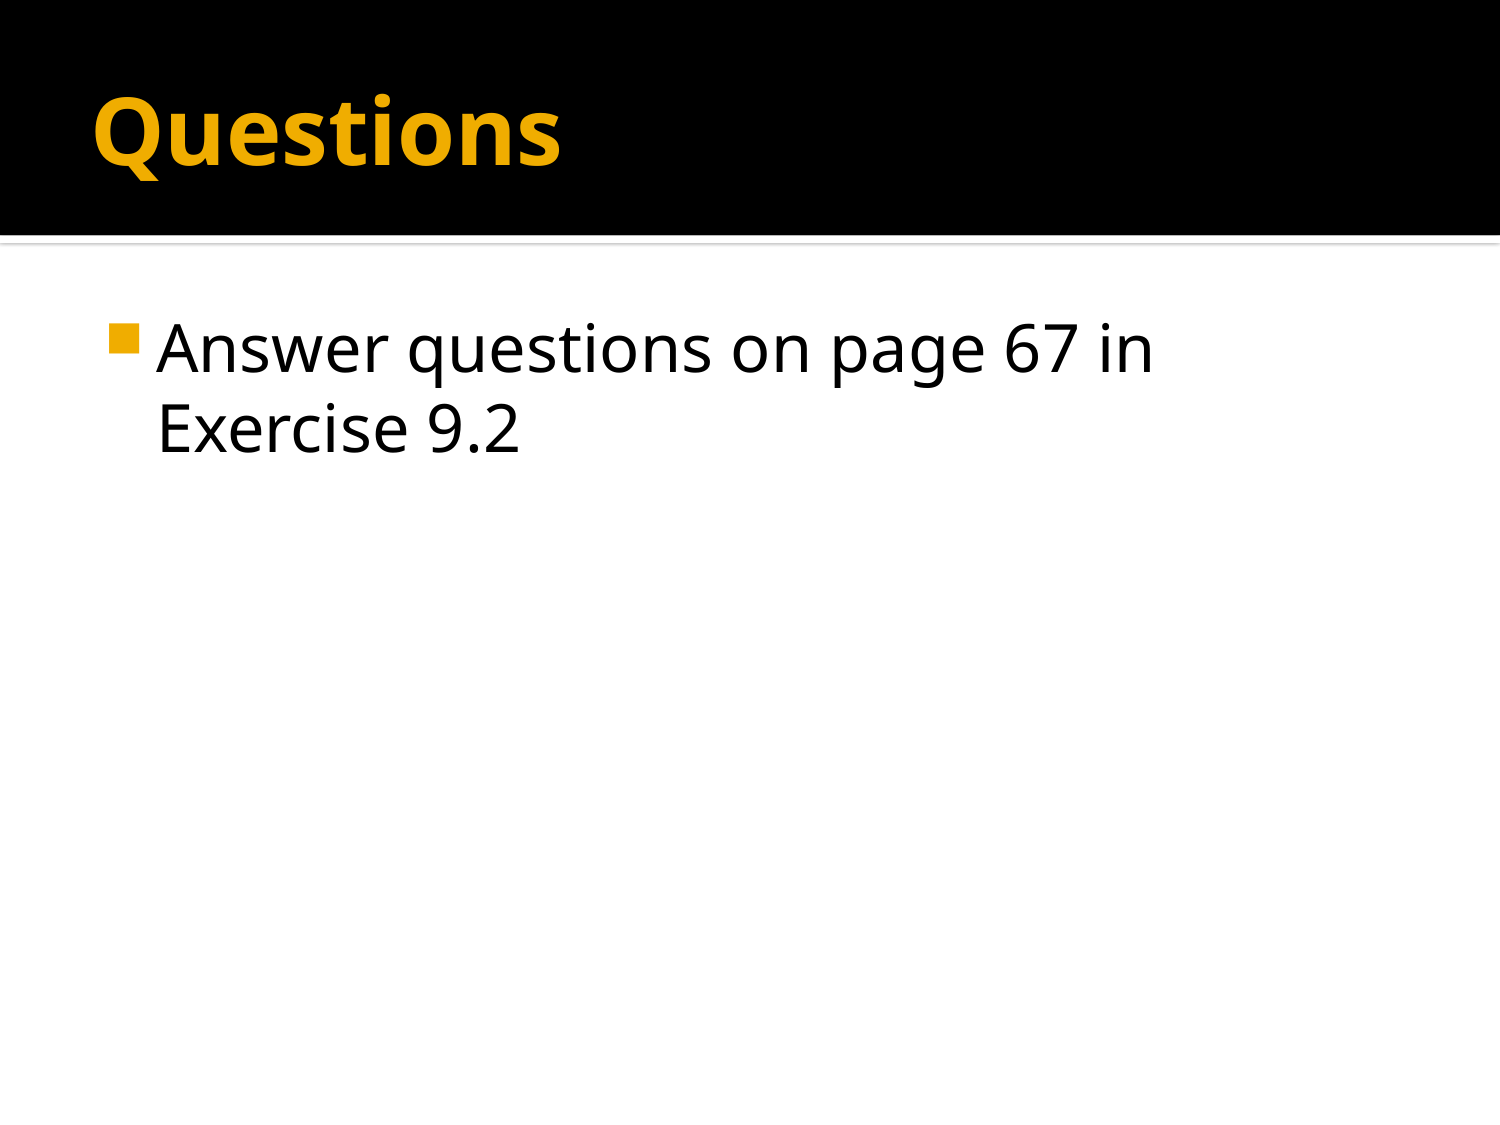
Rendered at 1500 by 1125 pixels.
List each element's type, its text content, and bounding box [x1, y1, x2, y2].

title Questions [75, 25, 1425, 231]
list Answer questions on page 67 in Exercise 9.2 [75, 291, 1425, 1050]
